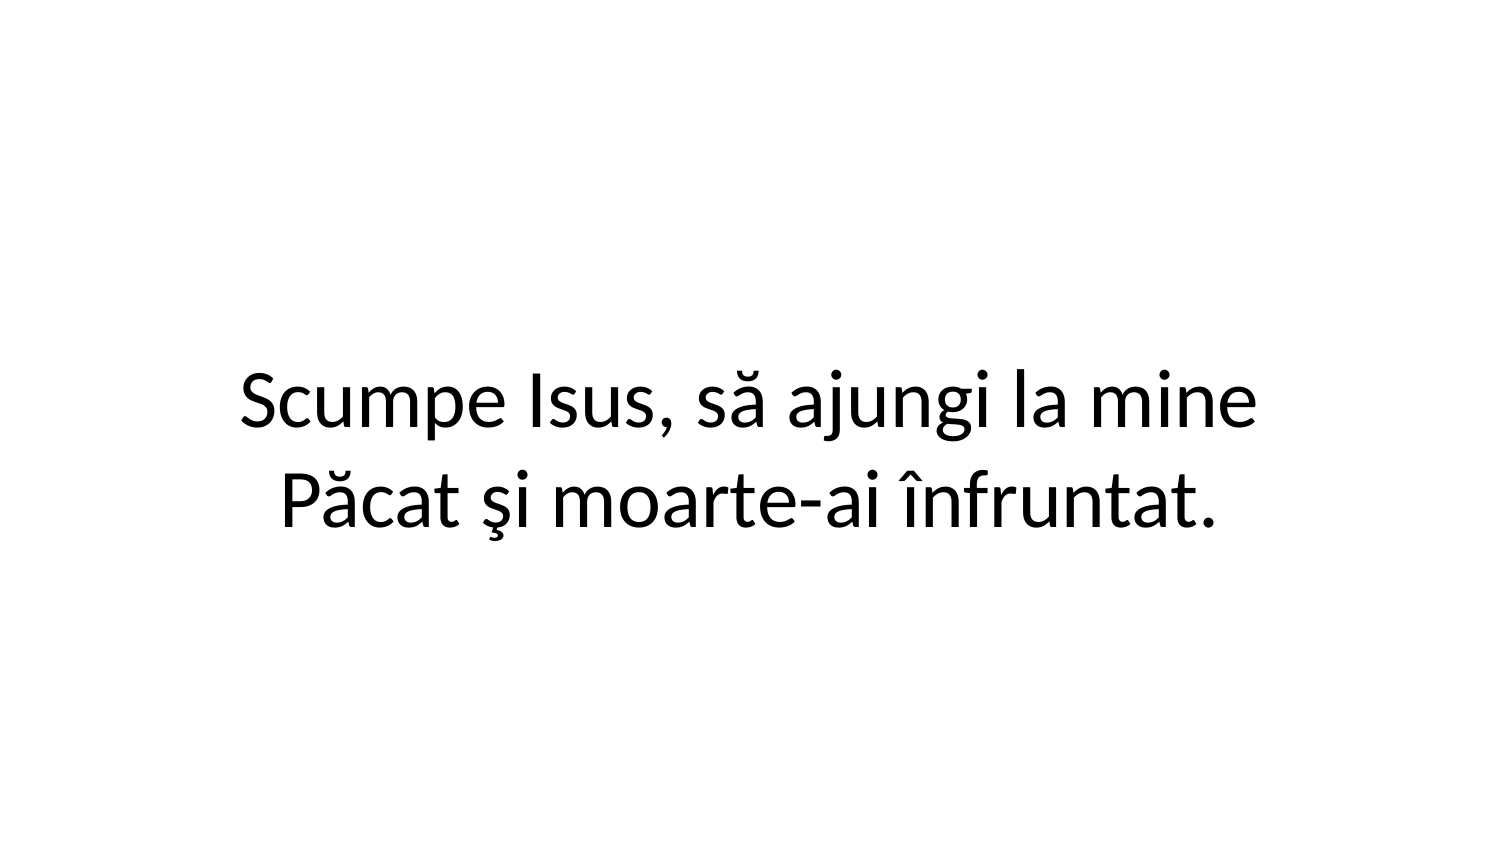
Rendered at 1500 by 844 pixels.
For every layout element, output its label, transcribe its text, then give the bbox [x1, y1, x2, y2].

text_box Scumpe Isus, să ajungi la mine Păcat şi moarte-ai înfruntat. [224, 292, 1276, 552]
